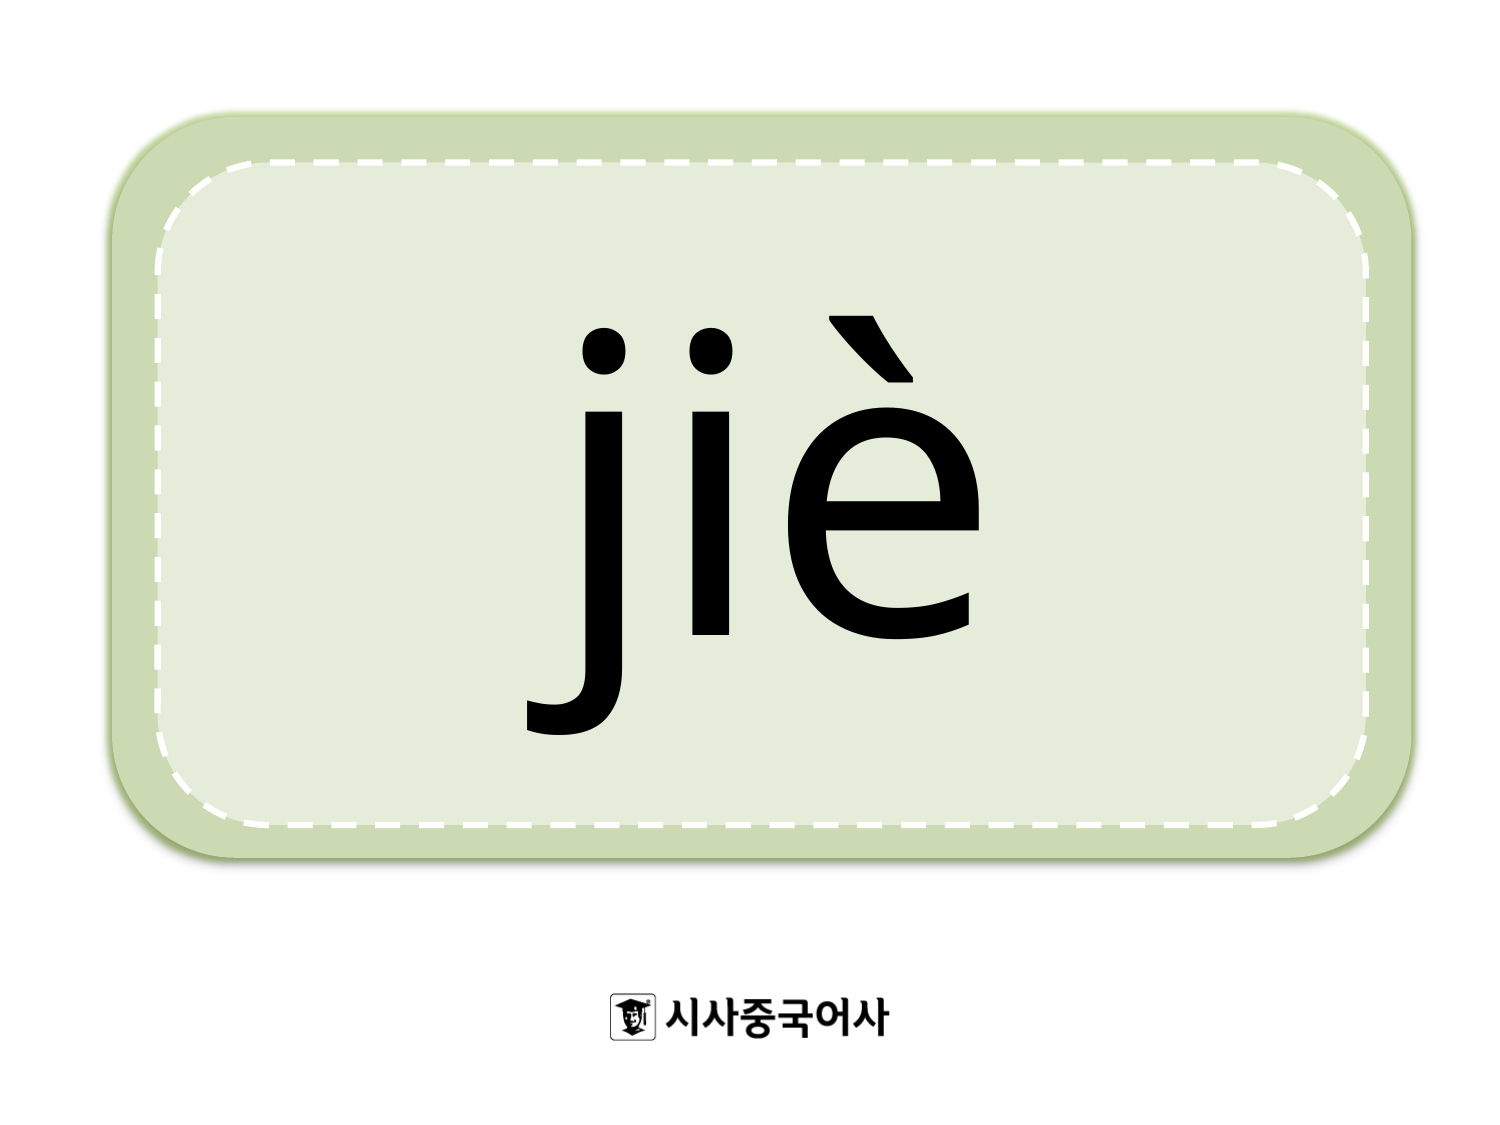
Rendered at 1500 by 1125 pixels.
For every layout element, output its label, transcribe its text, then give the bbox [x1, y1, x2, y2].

picture [602, 987, 898, 1047]
text_box jiè [171, 137, 1380, 800]
